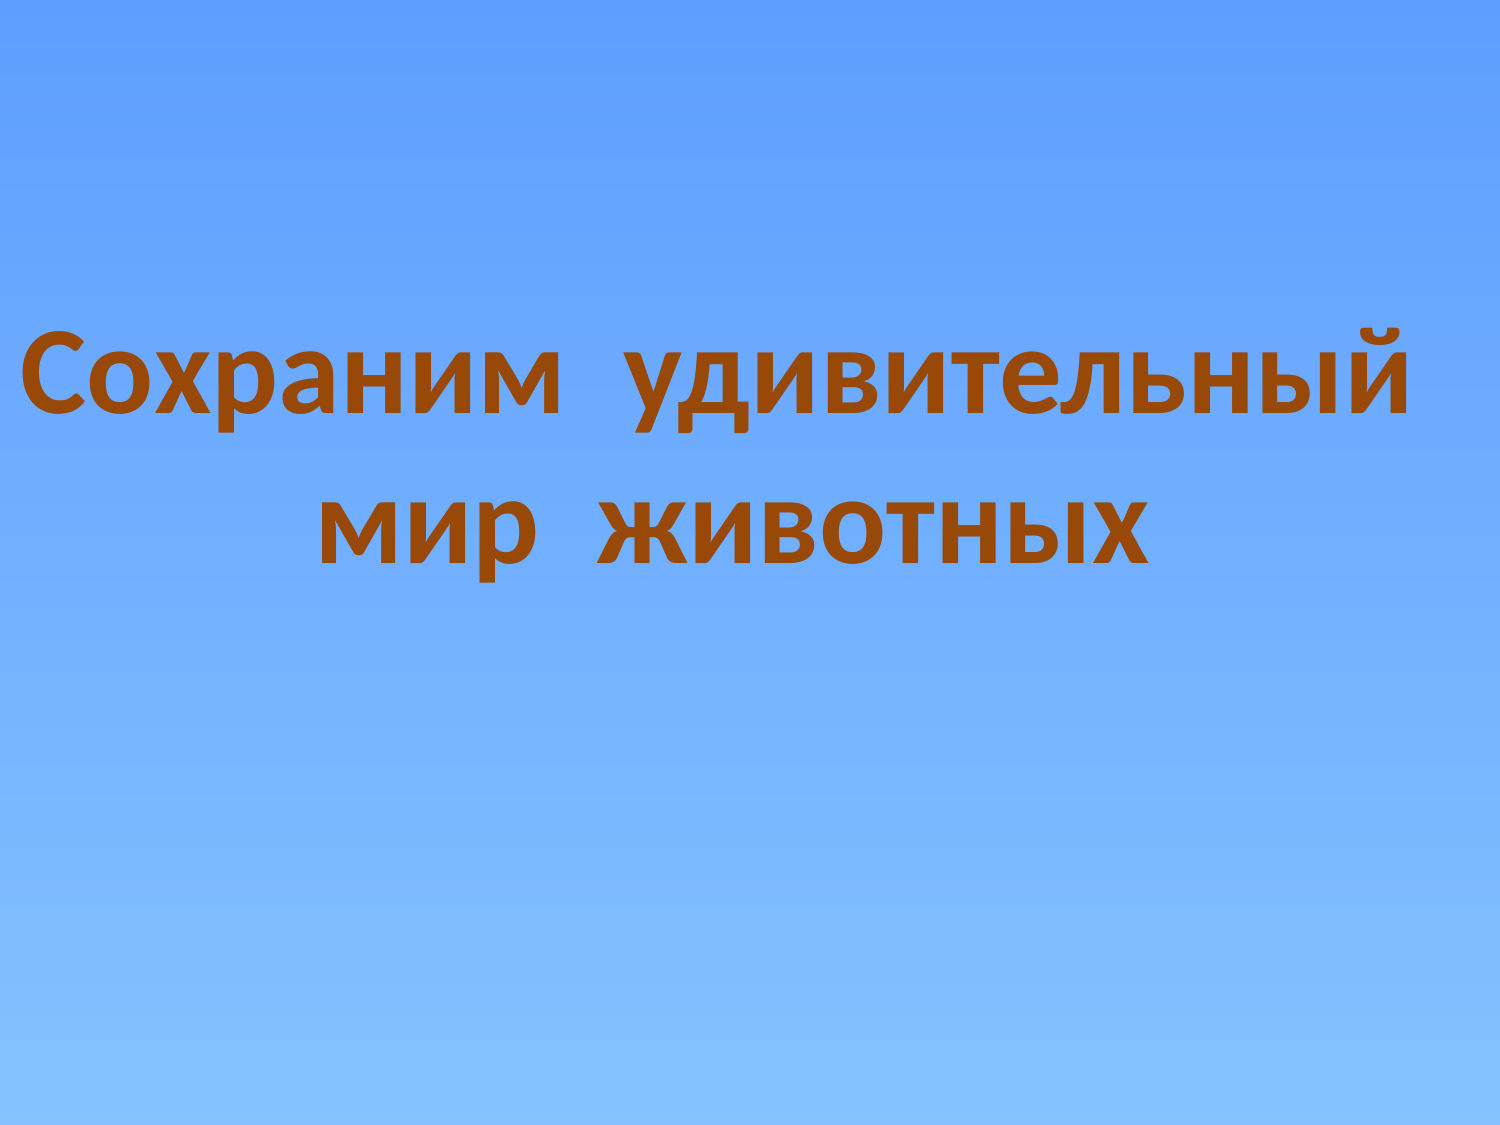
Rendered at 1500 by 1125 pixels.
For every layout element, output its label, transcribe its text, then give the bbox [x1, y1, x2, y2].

text_box Сохраним удивительный мир животных [6, 281, 1459, 596]
